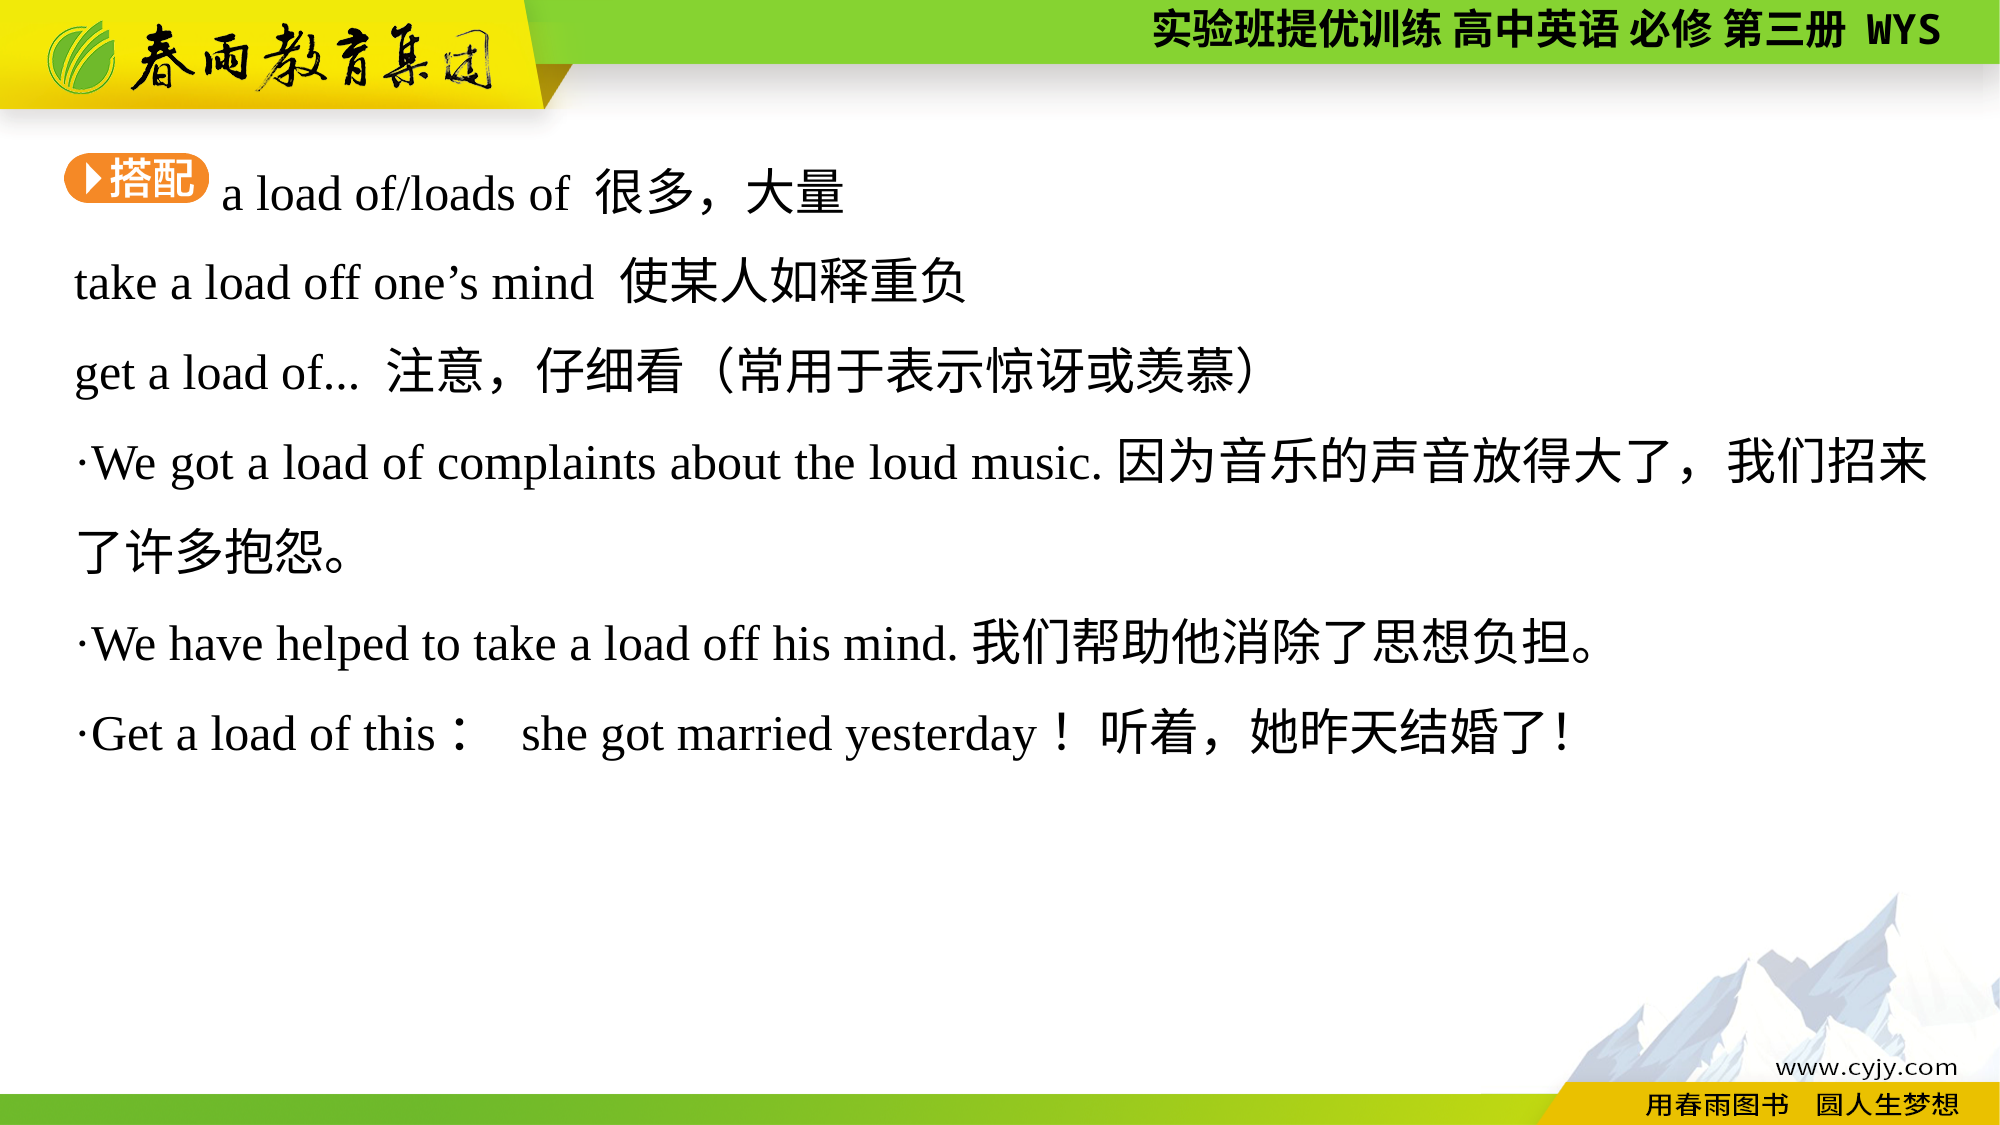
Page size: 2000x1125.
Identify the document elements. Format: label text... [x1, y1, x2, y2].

picture [0, 0, 2000, 1125]
list a load of/loads of 很多，大量 take a load off one’s mind 使某人如释重负 get a load of... 注意，仔细看（常用于表示惊讶或羡慕） ·We got a load of complaints about the loud music.因为音乐的声音放得大了，我们招来了许多抱怨。 ·We have helped to take a load off his mind.我们帮助他消除了思想负担。 ·Get a load of this： she got married yesterday！听着，她昨天结婚了！ [59, 122, 1944, 774]
